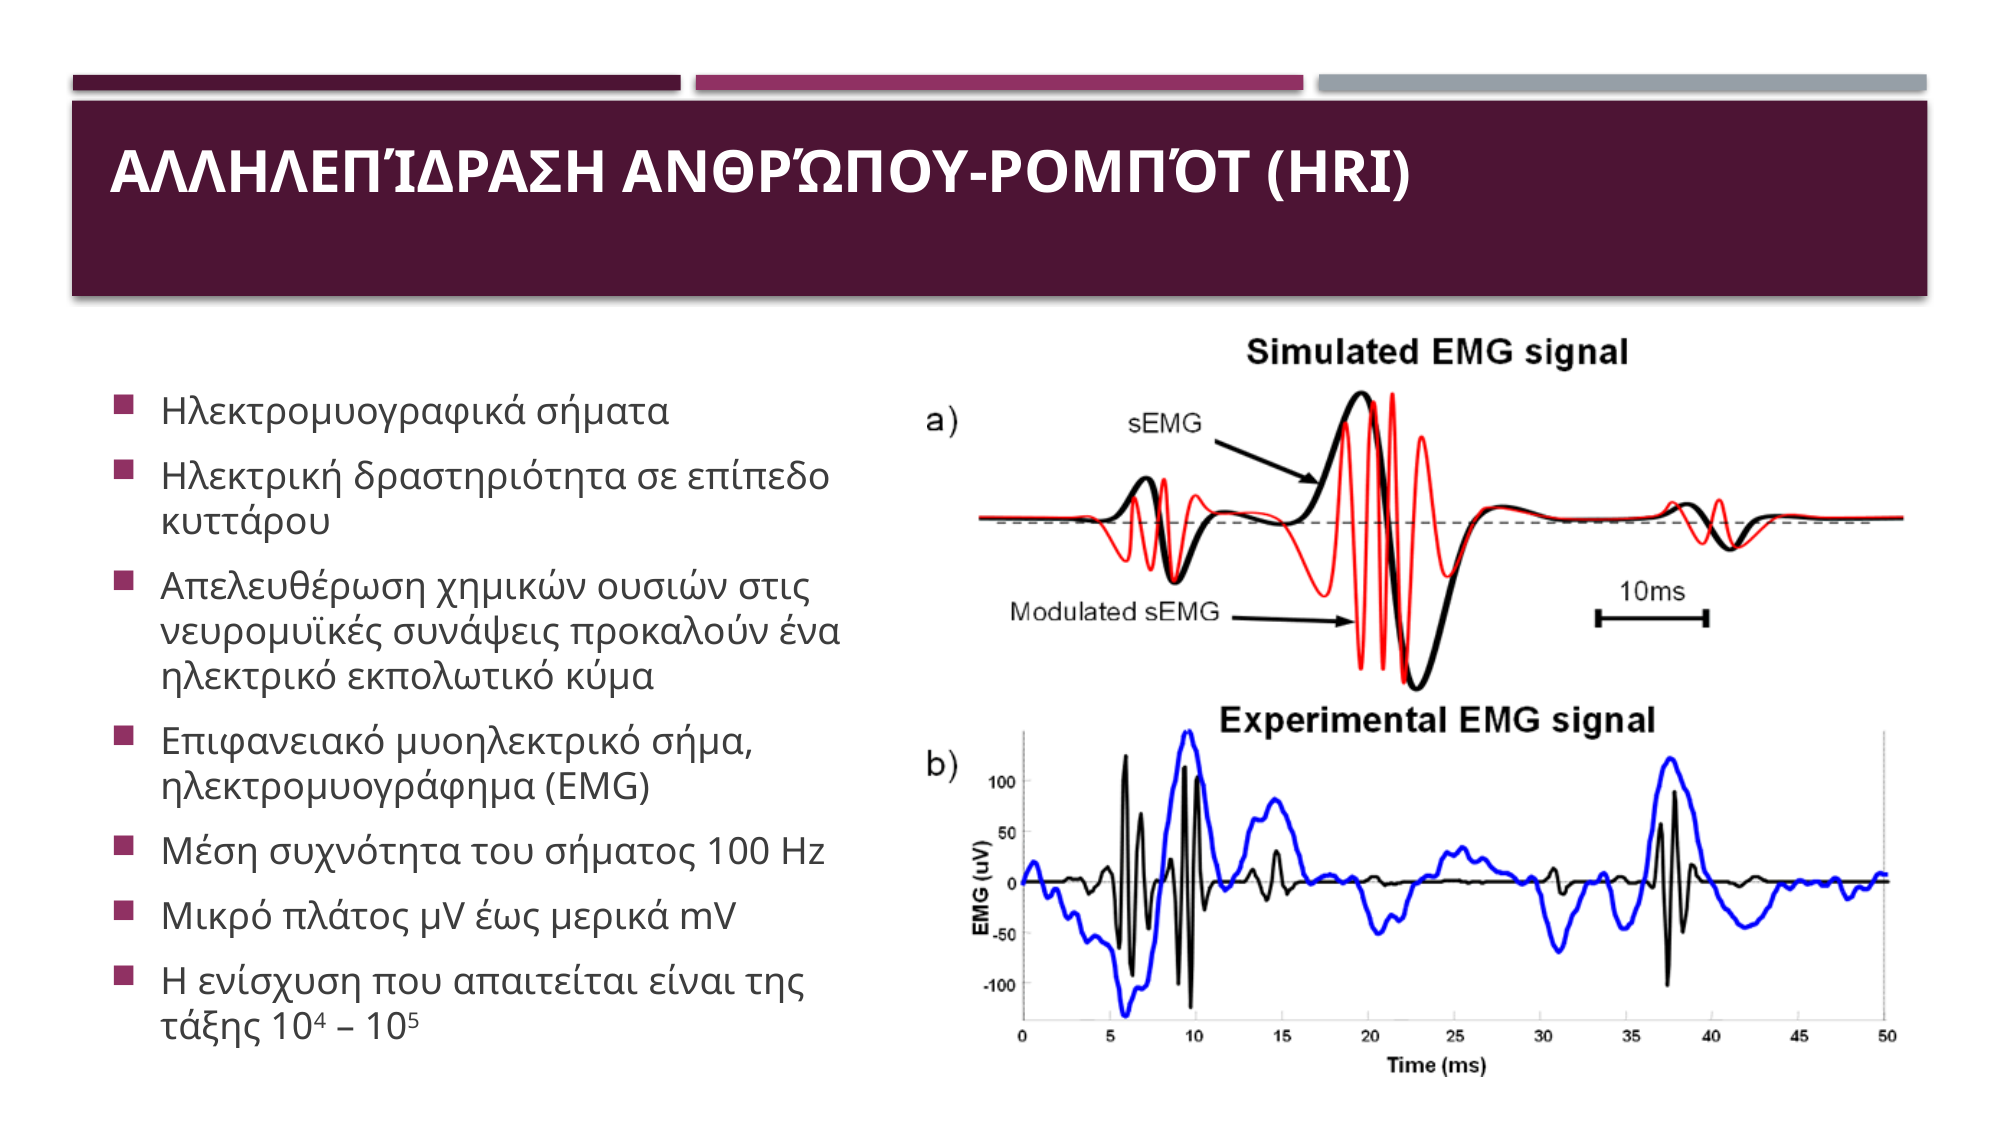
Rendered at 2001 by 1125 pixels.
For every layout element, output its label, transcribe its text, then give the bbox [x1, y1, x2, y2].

title Αλληλεπίδραση Ανθρώπου-Ρομπότ (HRI) [95, 115, 1905, 282]
picture [927, 333, 1906, 1078]
list Hλεκτρομυογραφικά σήματα Hλεκτρική δραστηριότητα σε επίπεδο κυττάρου Aπελευθέρωση χημικών ουσιών στις νευρομυϊκές συνάψεις προκαλούν ένα ηλεκτρικό εκπολωτικό κύμα Eπιφανειακό μυοηλεκτρικό σήμα, ηλεκτρομυογράφημα (EMG) Mέση συχνότητα του σήματος 100 Hz Mικρό πλάτος μV έως μερικά mV Η ενίσχυση που απαιτείται είναι της τάξης 104 – 105 [95, 357, 871, 1077]
